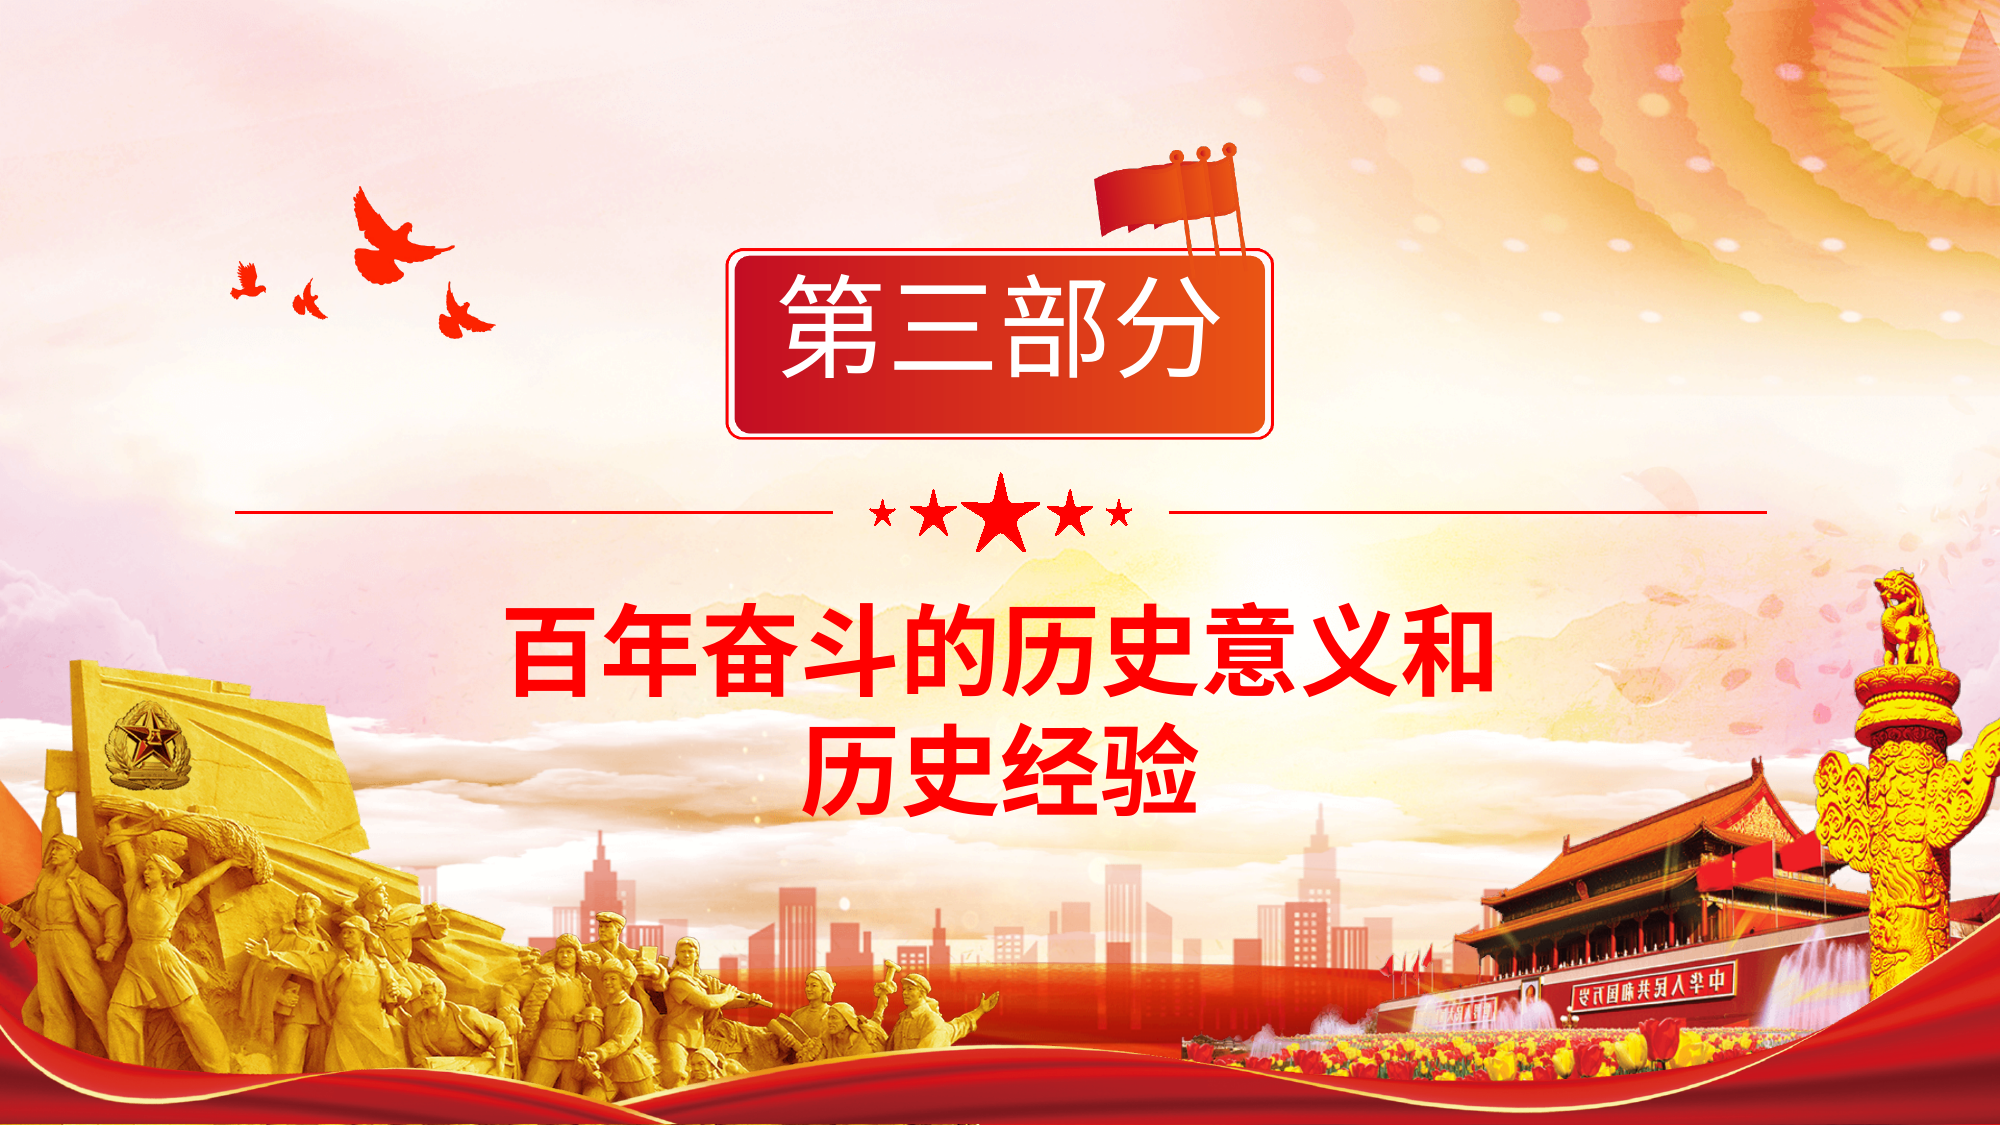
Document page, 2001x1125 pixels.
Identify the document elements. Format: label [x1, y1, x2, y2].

text_box [499, 0, 1501, 471]
text_box [499, 553, 1501, 653]
picture [0, 0, 2000, 1125]
text_box [235, 471, 1767, 553]
